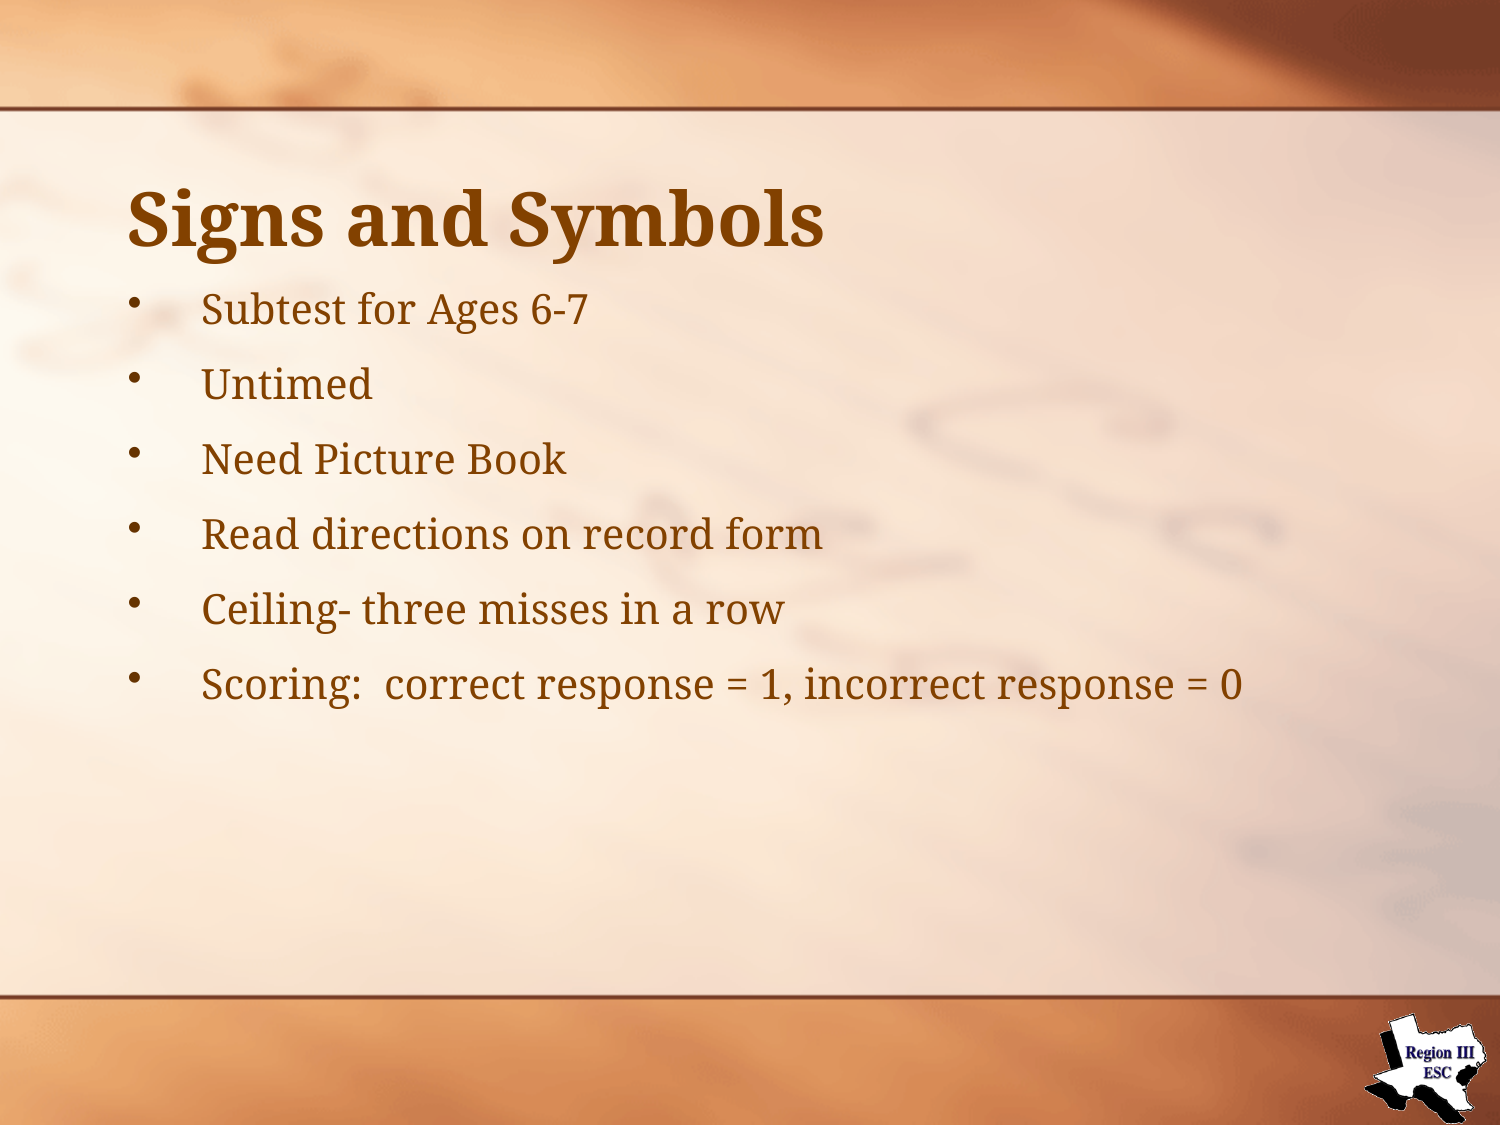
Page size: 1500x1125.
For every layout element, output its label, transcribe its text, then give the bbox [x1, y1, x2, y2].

picture [0, 0, 1500, 1125]
list Subtest for Ages 6-7 Untimed Need Picture Book Read directions on record form Ceiling- three misses in a row Scoring: correct response = 1, incorrect response = 0 [112, 275, 1413, 950]
title Signs and Symbols [112, 125, 1413, 270]
